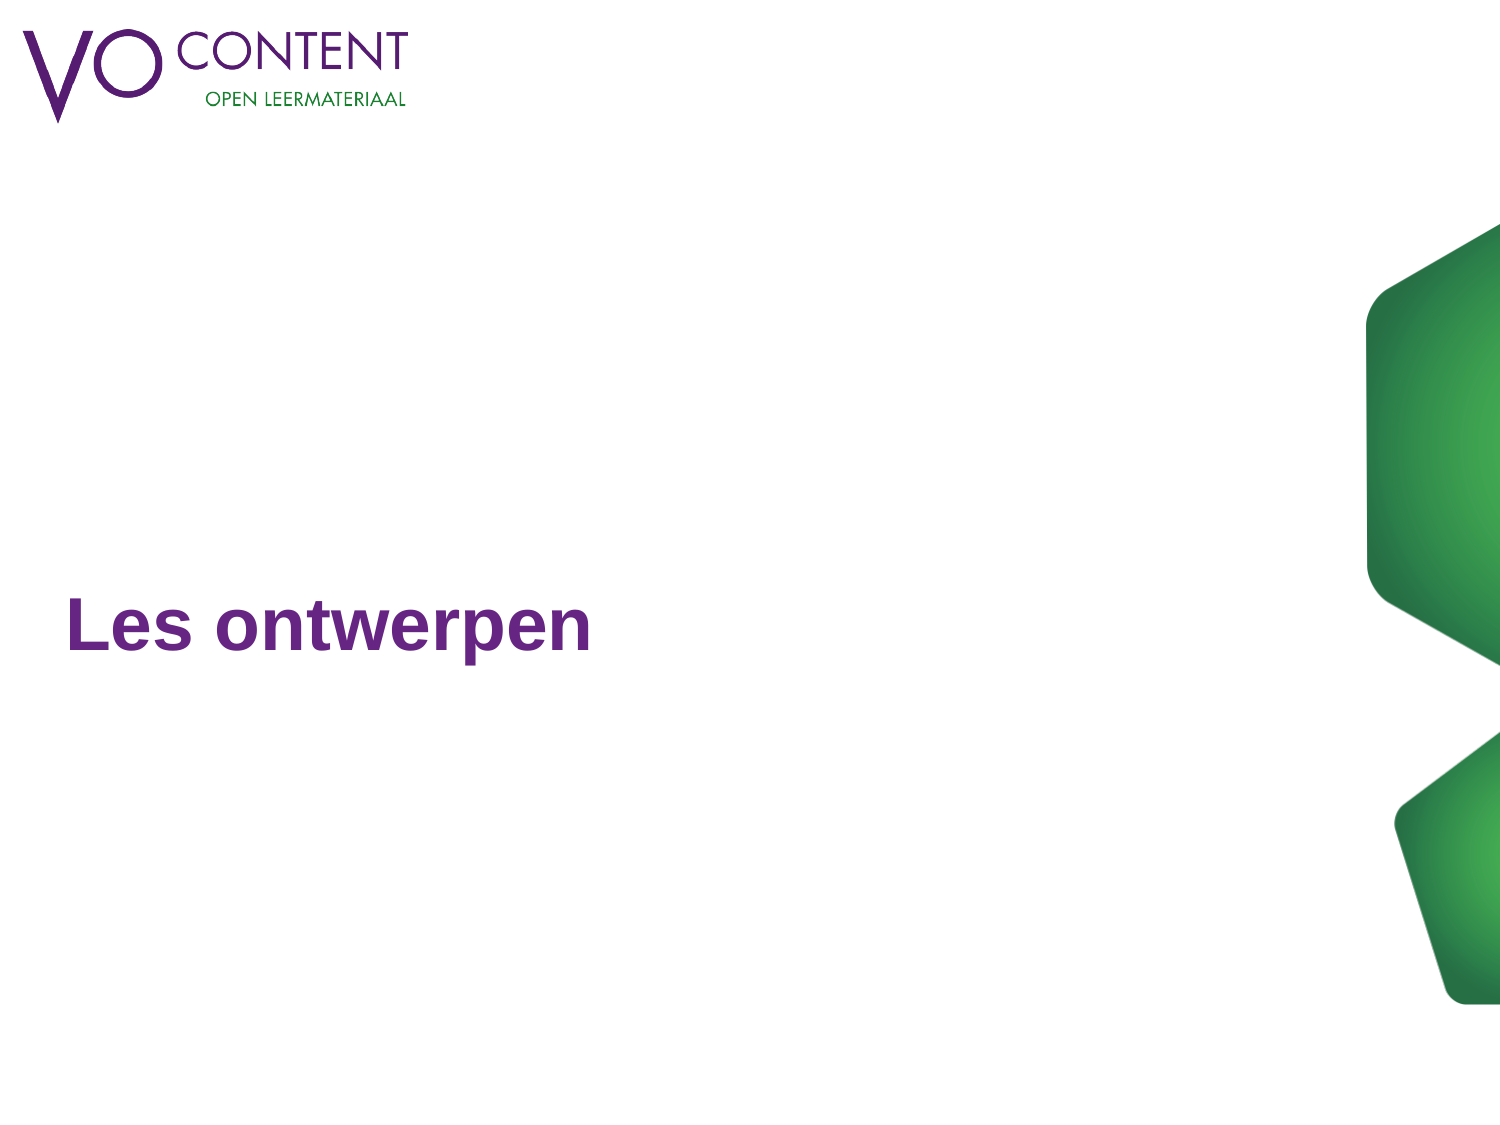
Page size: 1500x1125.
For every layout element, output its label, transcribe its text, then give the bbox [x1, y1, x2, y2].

picture [1366, 222, 1500, 1005]
picture [22, 29, 408, 124]
title Les ontwerpen [50, 535, 1331, 797]
